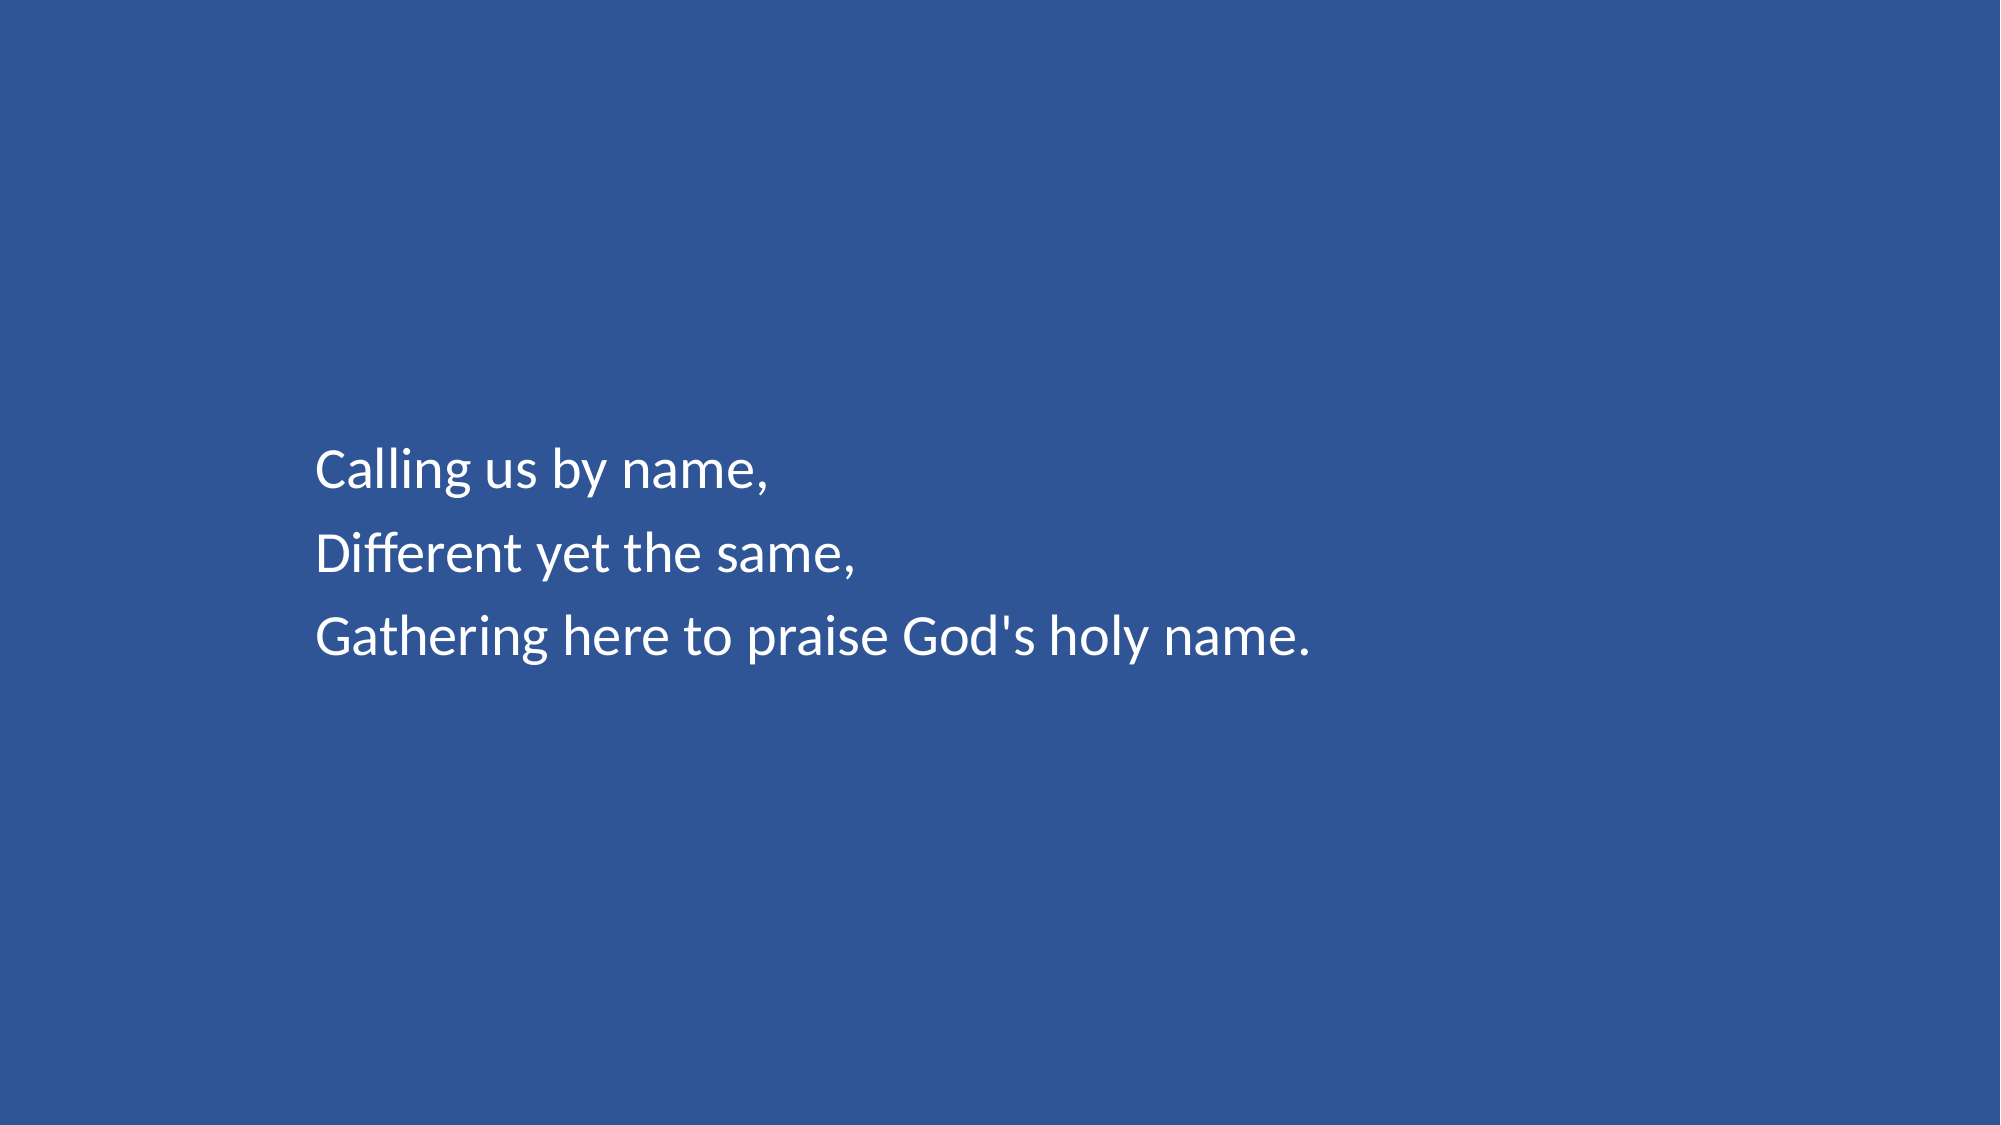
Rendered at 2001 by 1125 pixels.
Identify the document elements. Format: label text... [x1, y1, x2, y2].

list Calling us by name, Different yet the same, Gathering here to praise God's holy name. [300, 430, 1700, 695]
